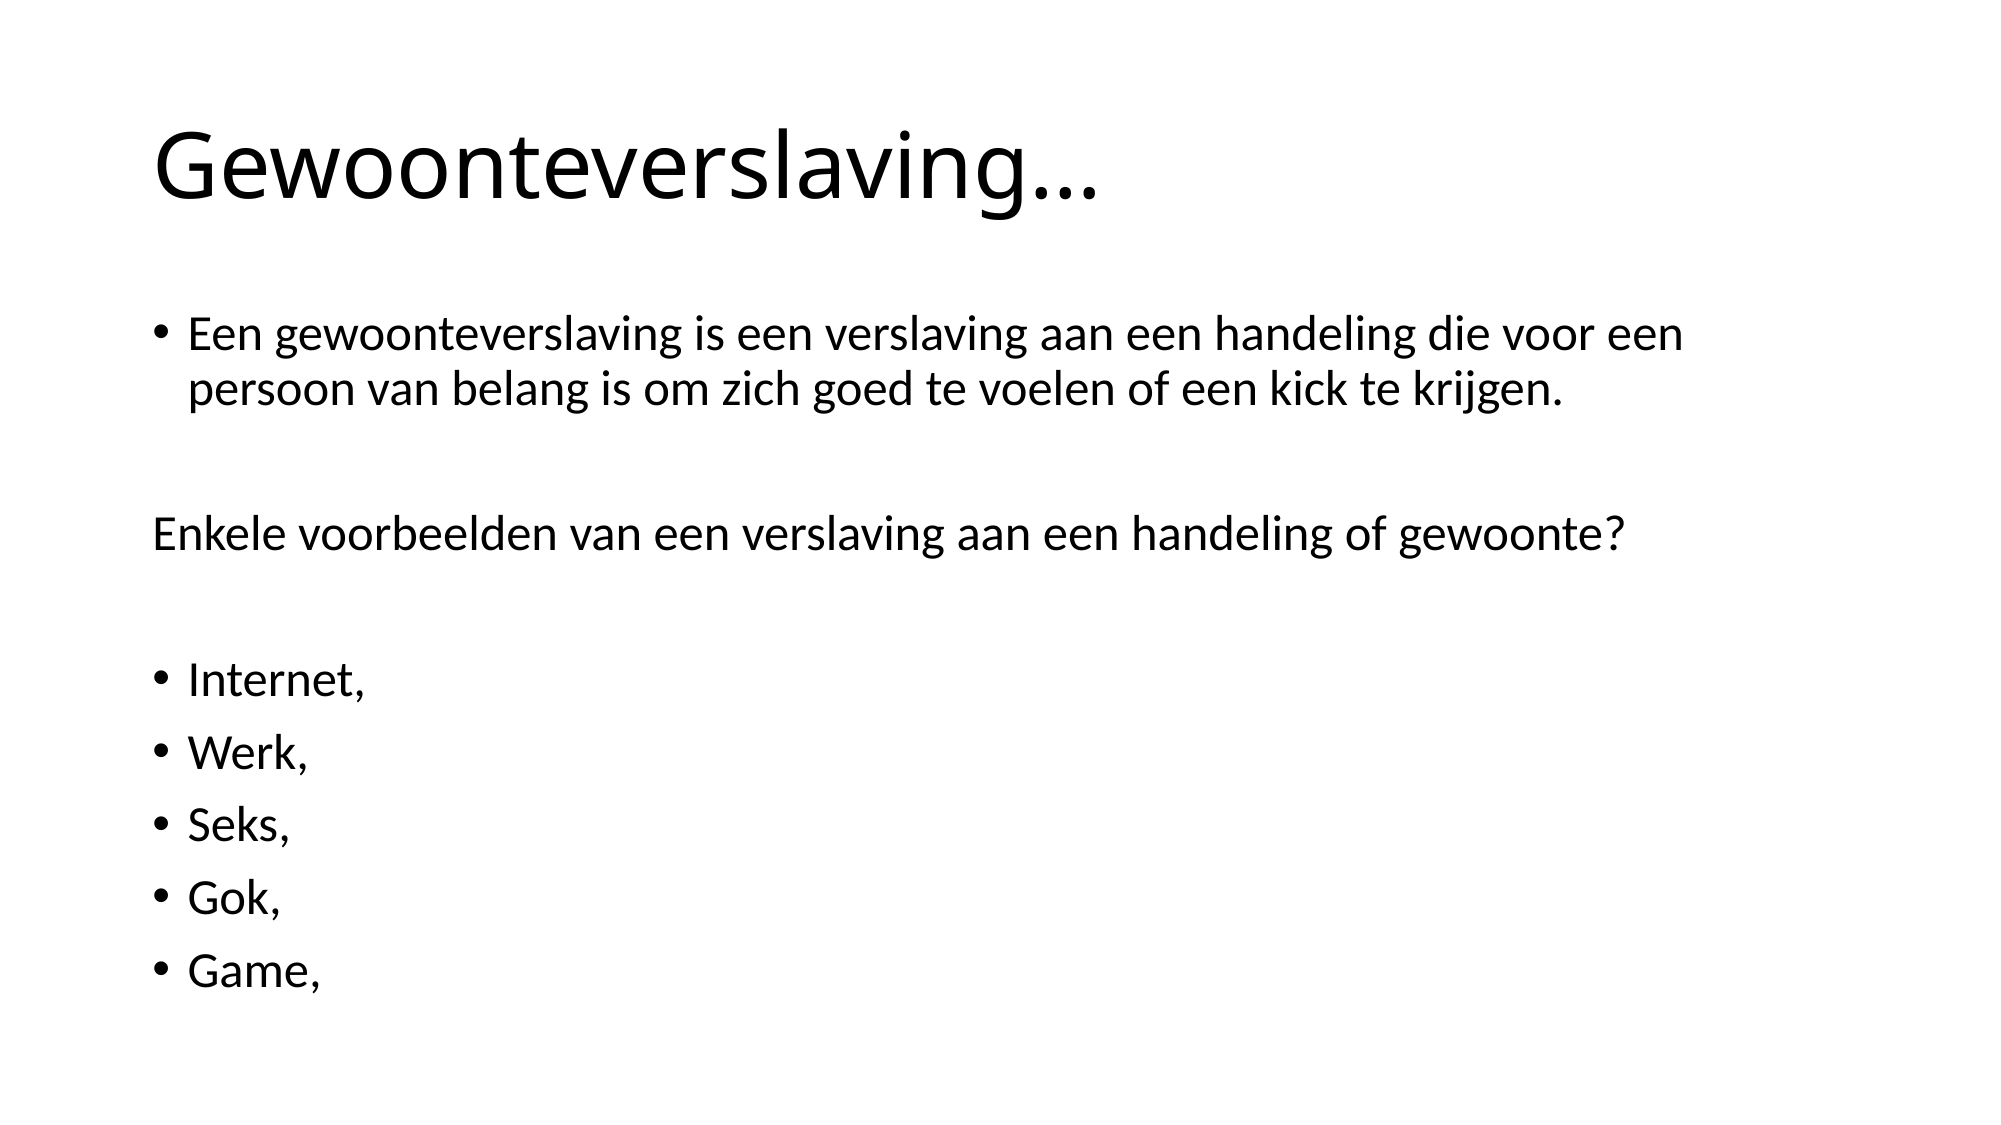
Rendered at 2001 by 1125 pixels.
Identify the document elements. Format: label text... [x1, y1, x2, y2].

list Een gewoonteverslaving is een verslaving aan een handeling die voor een persoon van belang is om zich goed te voelen of een kick te krijgen. Enkele voorbeelden van een verslaving aan een handeling of gewoonte? Internet, Werk, Seks, Gok, Game, [137, 299, 1863, 1014]
title Gewoonteverslaving… [137, 59, 1863, 278]
